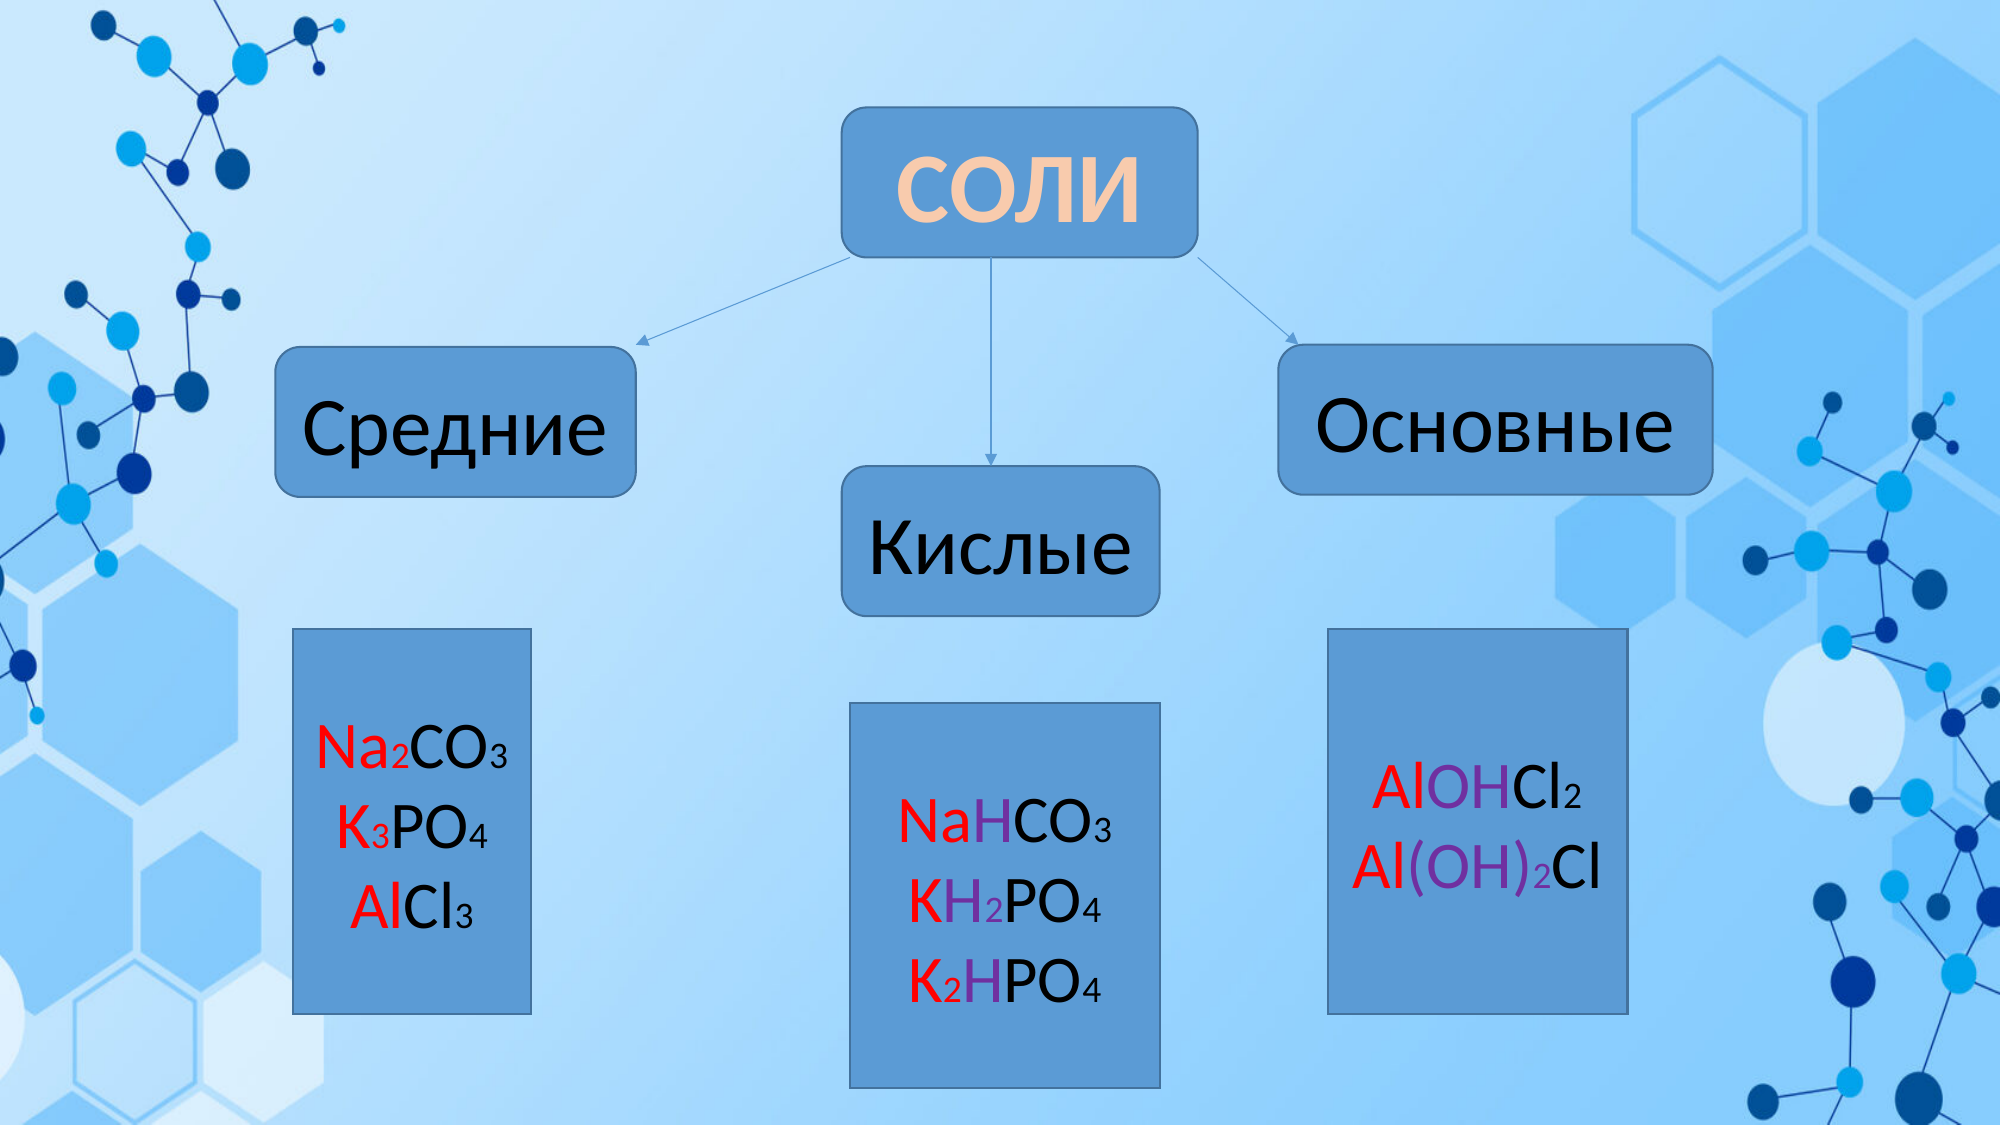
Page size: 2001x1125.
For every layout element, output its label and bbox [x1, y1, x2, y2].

text_box [635, 257, 851, 345]
picture [0, 0, 2000, 1125]
text_box [1197, 257, 1299, 345]
